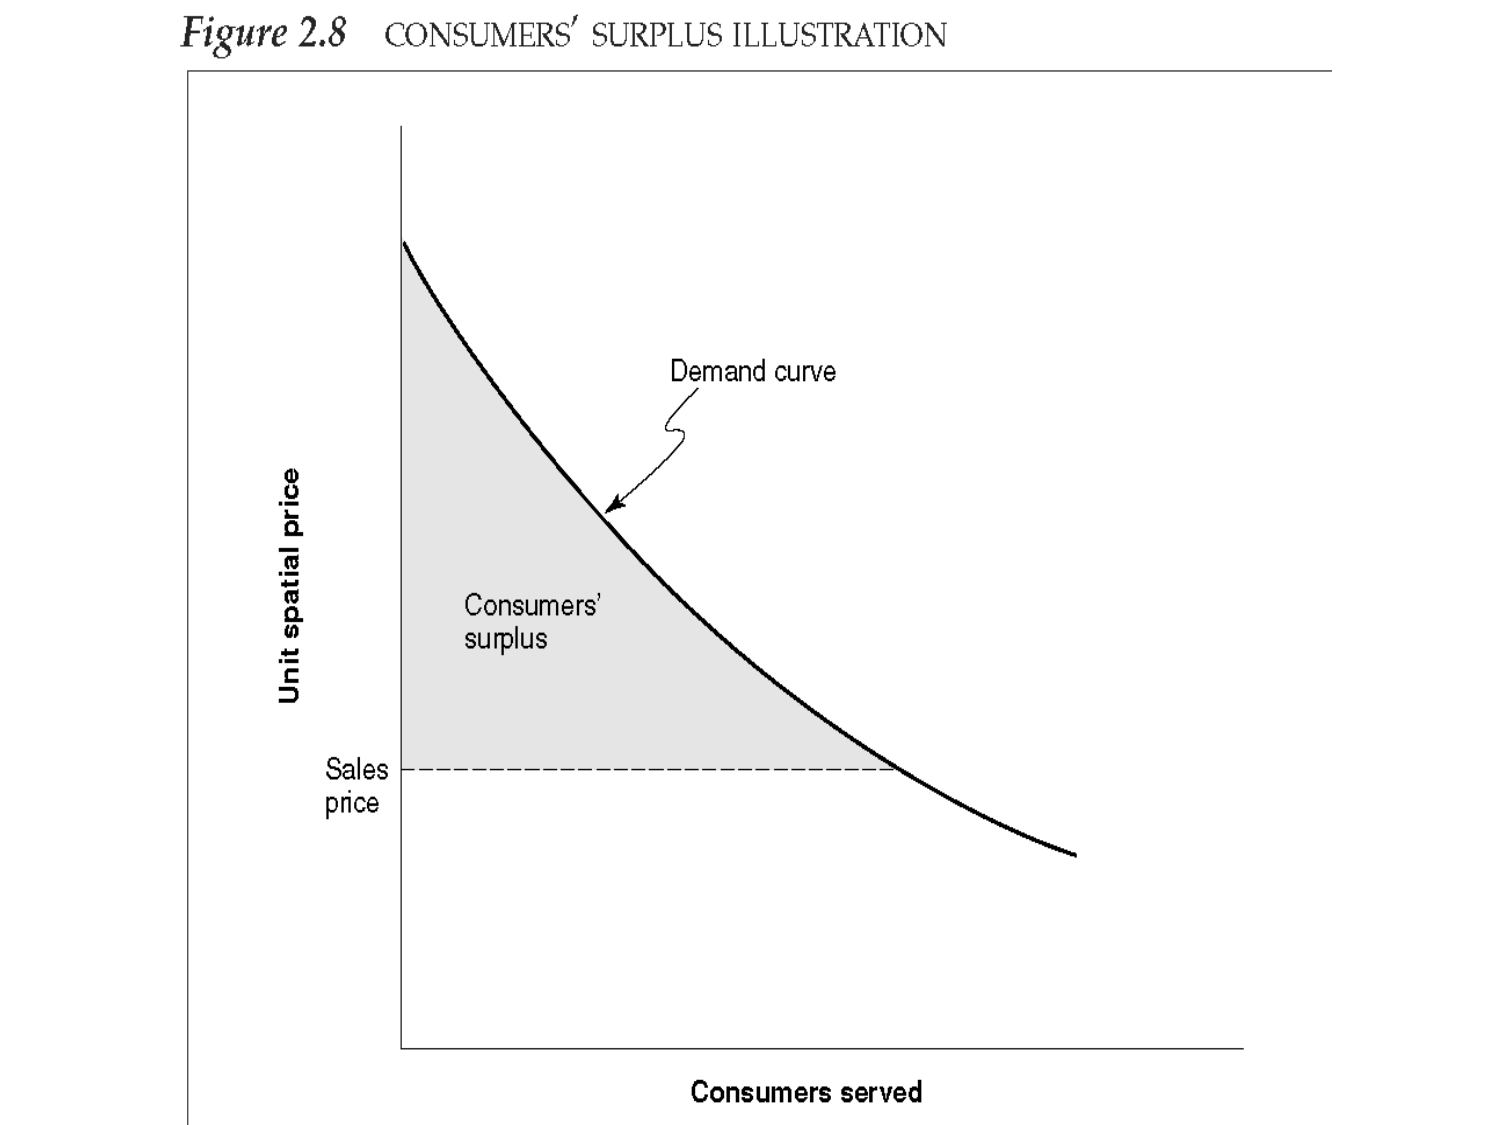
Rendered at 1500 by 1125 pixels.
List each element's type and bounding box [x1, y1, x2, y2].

picture [170, 0, 1332, 1125]
